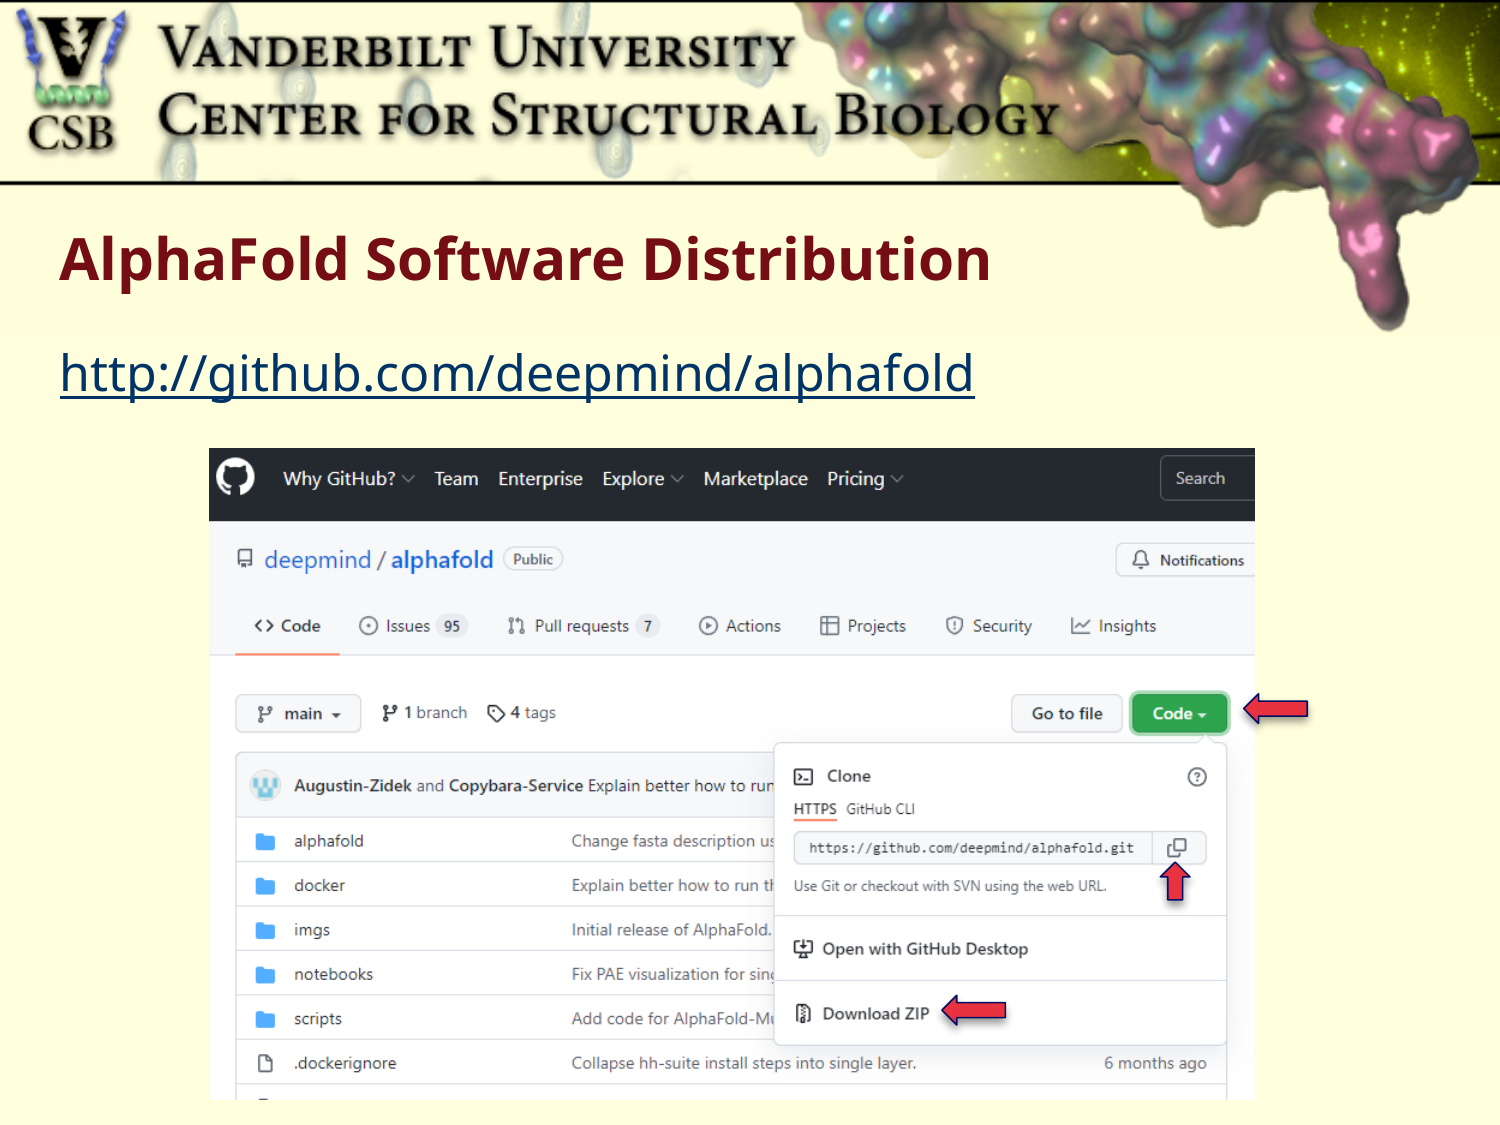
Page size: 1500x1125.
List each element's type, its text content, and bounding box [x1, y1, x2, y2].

picture [0, 0, 1500, 338]
title AlphaFold Software Distribution [44, 187, 1308, 334]
text_box [1259, 701, 1308, 717]
picture [208, 447, 1256, 1101]
list http://github.com/deepmind/alphafold [44, 334, 1451, 1072]
